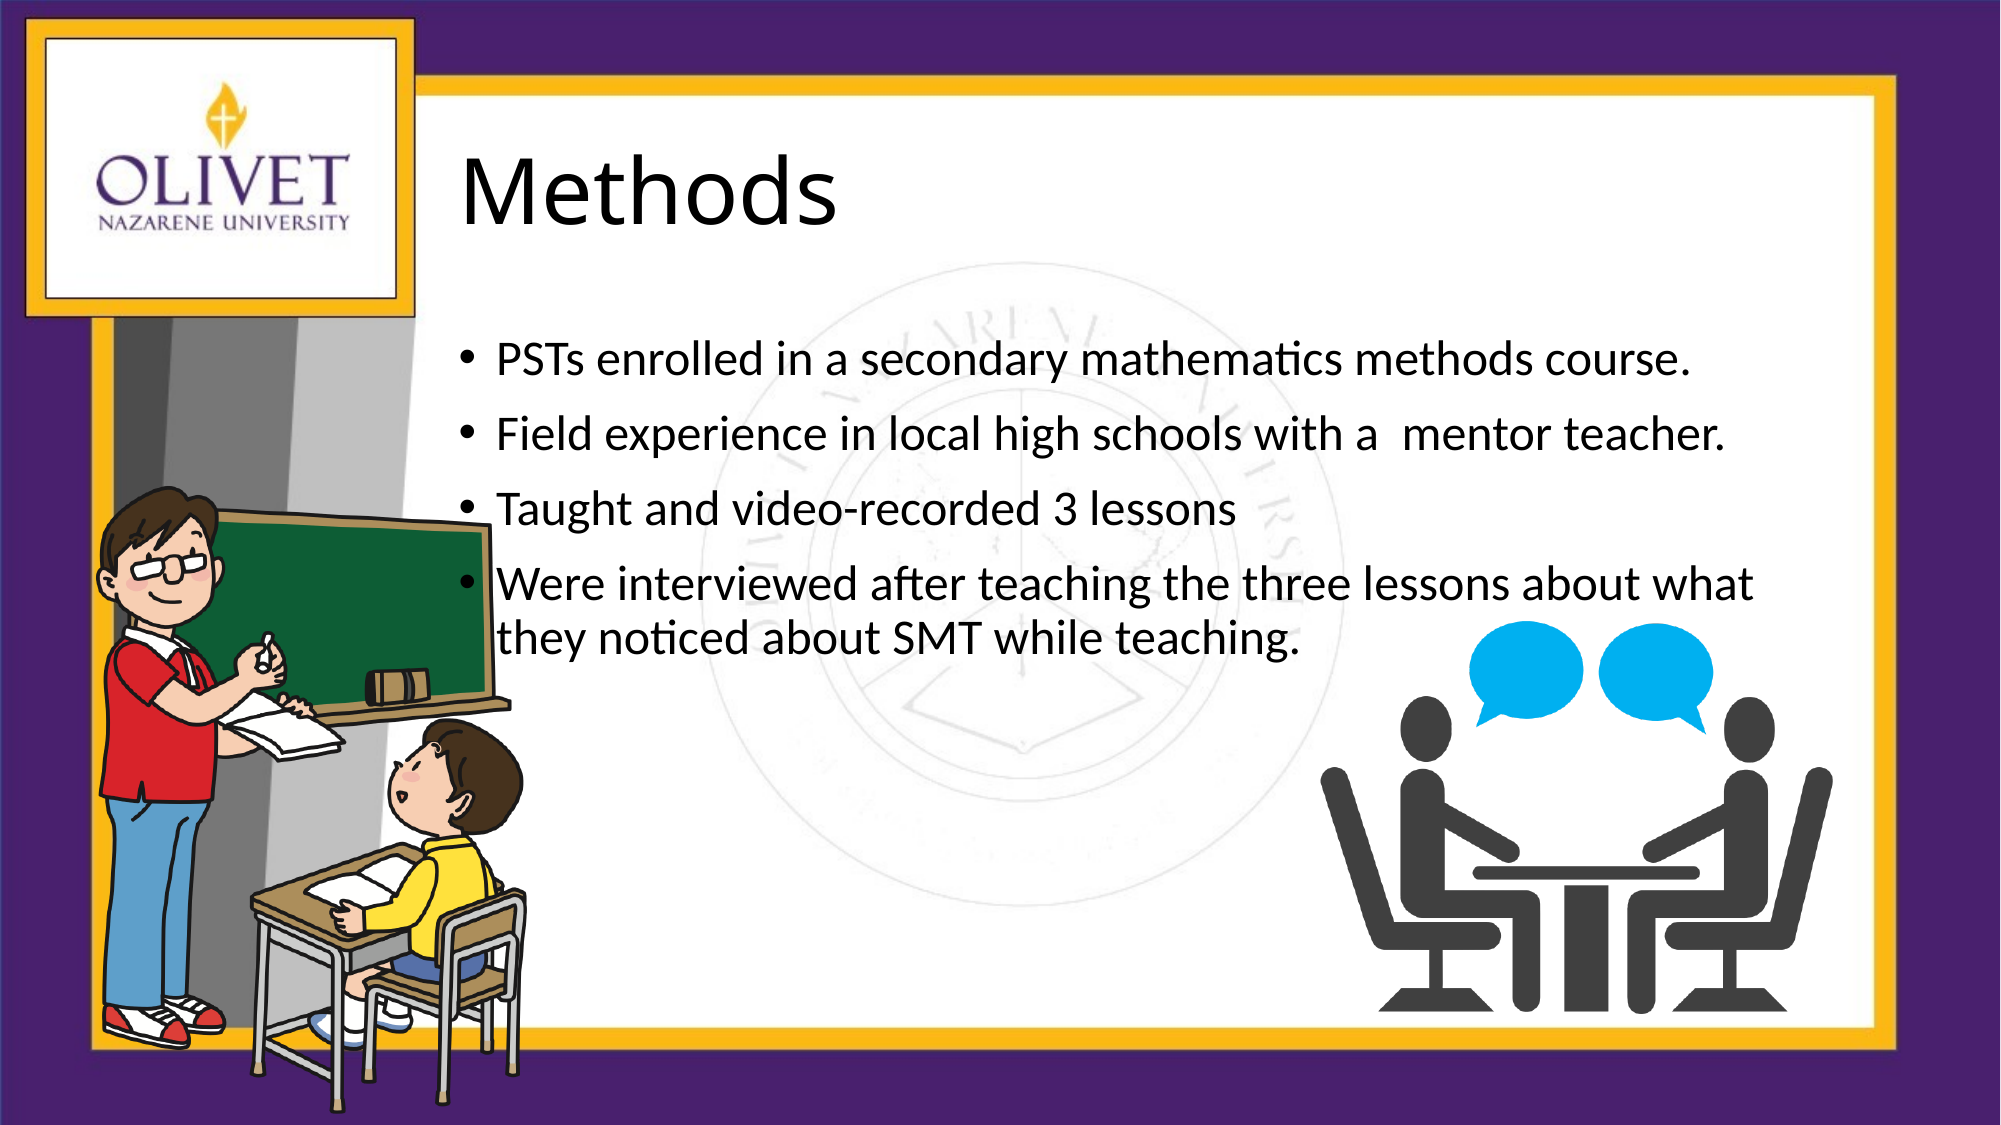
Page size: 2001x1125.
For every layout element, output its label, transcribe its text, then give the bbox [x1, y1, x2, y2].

picture [0, 0, 2001, 1125]
list PSTs enrolled in a secondary mathematics methods course. Field experience in local high schools with a mentor teacher. Taught and video-recorded 3 lessons Were interviewed after teaching the three lessons about what they noticed about SMT while teaching. [443, 324, 1863, 1014]
title Methods [443, 111, 1838, 278]
